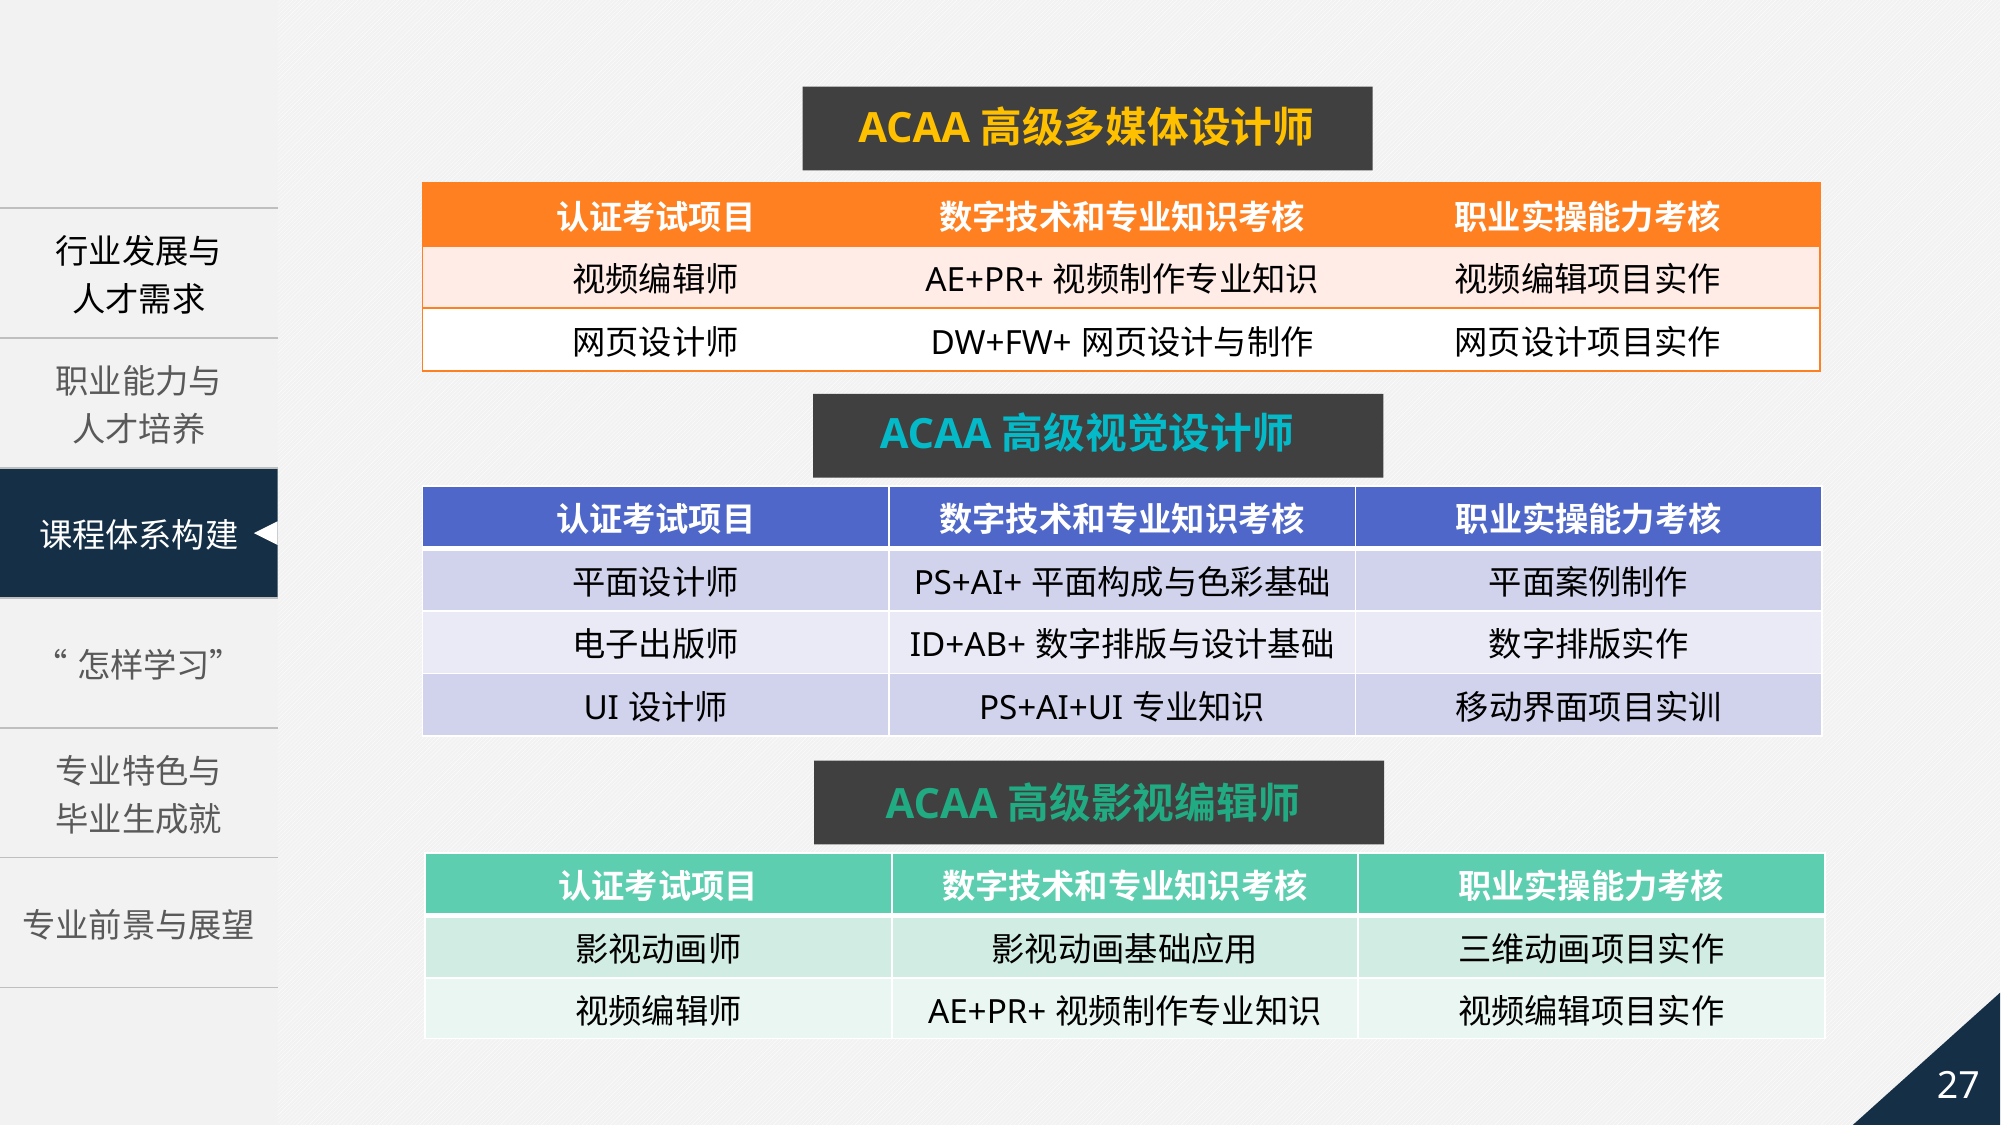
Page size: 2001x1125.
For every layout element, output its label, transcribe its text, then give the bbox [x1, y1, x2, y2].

table_cell 视频编辑师 [426, 979, 891, 1038]
table_cell 网页设计师 [423, 309, 889, 370]
text_box ACAA高级影视编辑师 [870, 769, 1315, 835]
text_box ACAA高级多媒体设计师 [843, 93, 1330, 159]
table_cell DW+FW+网页设计与制作 [889, 309, 1355, 370]
text_box ACAA高级视觉设计师 [864, 398, 1310, 464]
table_cell 视频编辑项目实作 [1355, 247, 1819, 307]
table_cell 视频编辑师 [423, 247, 889, 307]
table_cell AE+PR+视频制作专业知识 [893, 979, 1357, 1038]
table_cell PS+AI+UI专业知识 [890, 674, 1355, 735]
table_cell 数字排版实作 [1356, 612, 1821, 673]
text_box [802, 86, 1374, 172]
table_header 数字技术和专业知识考核 [890, 487, 1355, 546]
table_header 认证考试项目 [423, 487, 888, 546]
table_cell 视频编辑项目实作 [1359, 979, 1824, 1038]
table_cell ID+AB+数字排版与设计基础 [890, 612, 1355, 673]
table_header 职业实操能力考核 [1359, 854, 1824, 913]
table_header 数字技术和专业知识考核 [893, 854, 1357, 913]
text_box [813, 760, 1385, 845]
table_cell AE+PR+视频制作专业知识 [889, 247, 1355, 307]
table_cell 平面设计师 [423, 551, 888, 610]
text_box [812, 393, 1384, 479]
table_cell 三维动画项目实作 [1359, 918, 1824, 977]
table_cell 网页设计项目实作 [1355, 309, 1819, 370]
table_cell 影视动画师 [426, 918, 891, 977]
table_cell 移动界面项目实训 [1356, 674, 1821, 735]
table_cell PS+AI+平面构成与色彩基础 [890, 551, 1355, 610]
table_header 职业实操能力考核 [1355, 184, 1819, 245]
table_header 认证考试项目 [423, 184, 889, 245]
table_header 认证考试项目 [426, 854, 891, 913]
table_header 职业实操能力考核 [1356, 487, 1821, 546]
table_cell 电子出版师 [423, 612, 888, 673]
table_cell UI设计师 [423, 674, 888, 735]
table_cell 影视动画基础应用 [893, 918, 1357, 977]
table_cell 平面案例制作 [1356, 551, 1821, 610]
table_header 数字技术和专业知识考核 [889, 184, 1355, 245]
